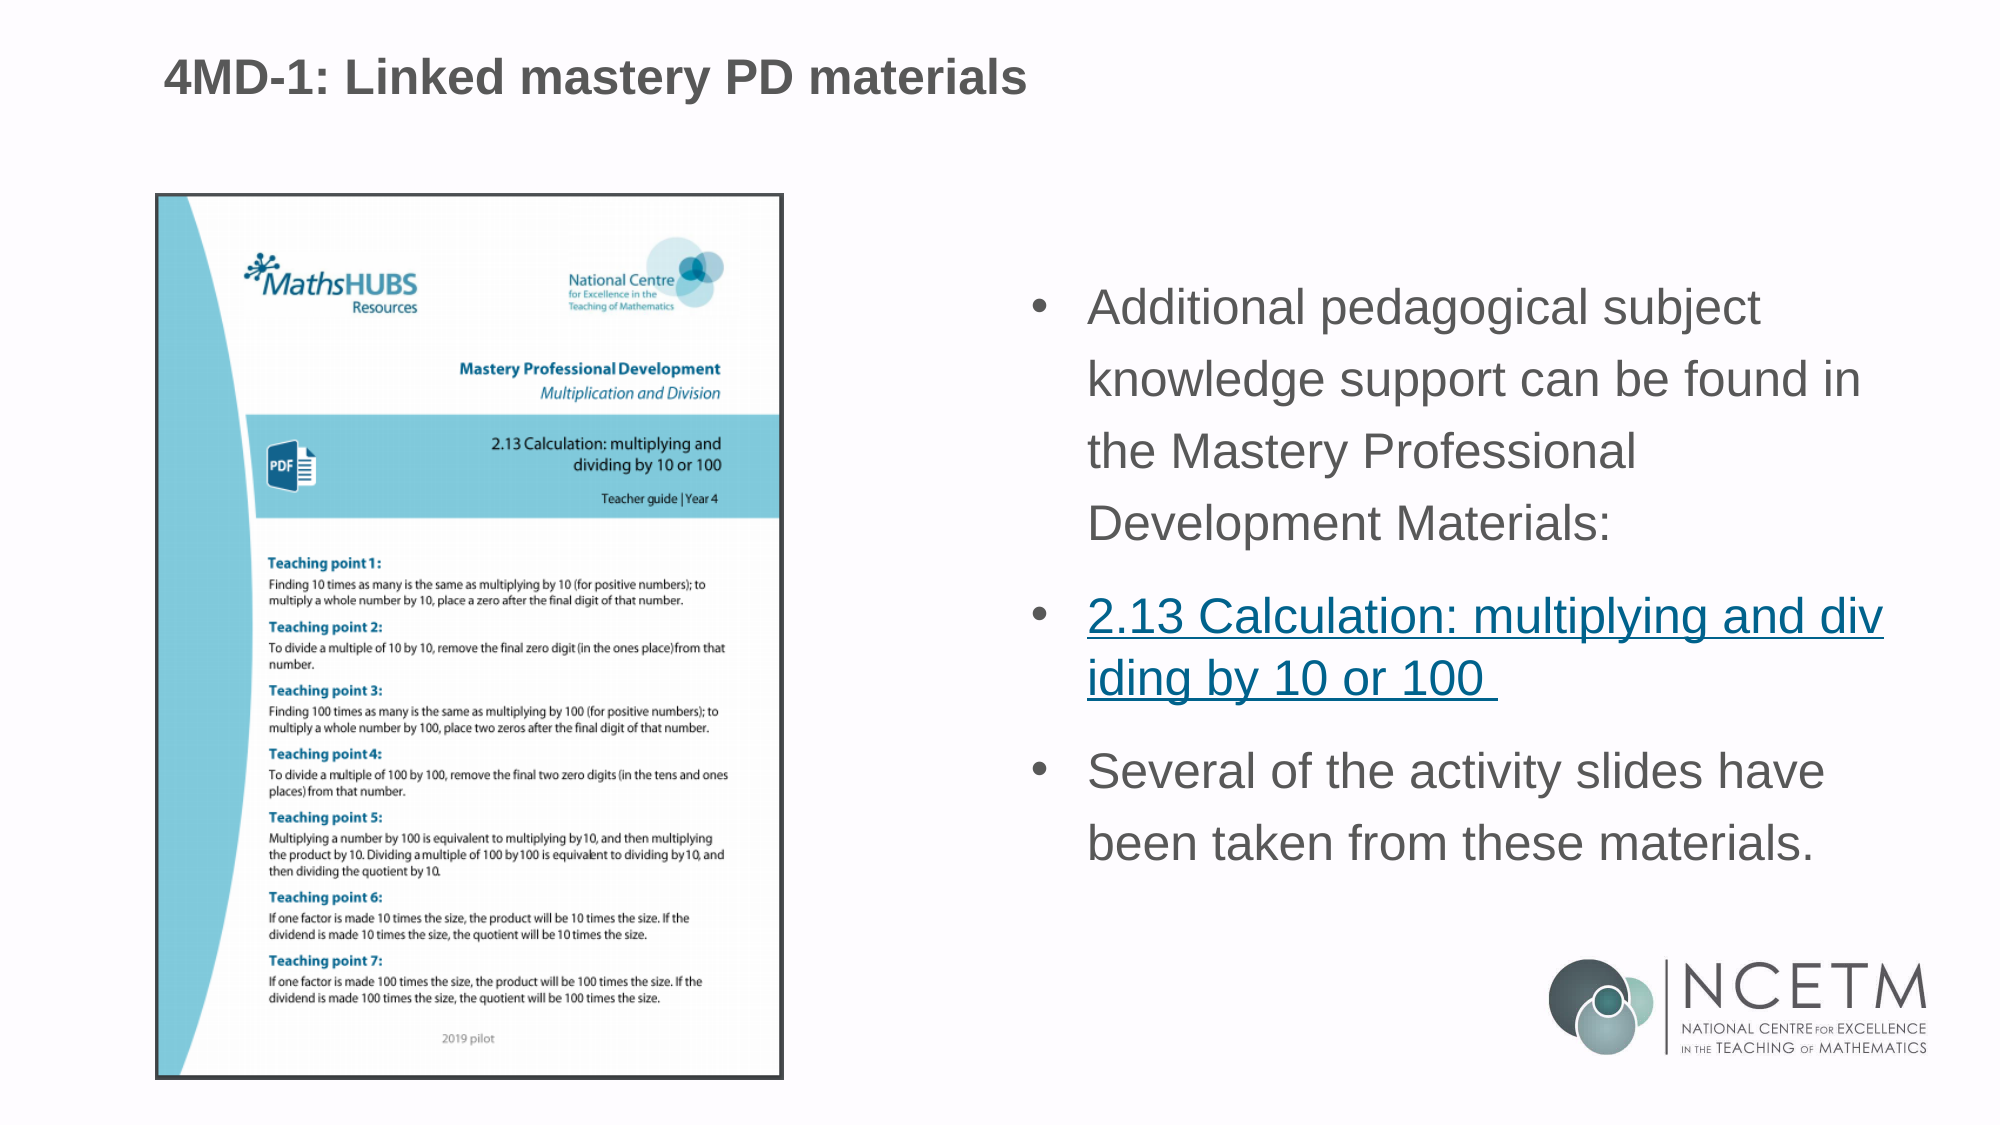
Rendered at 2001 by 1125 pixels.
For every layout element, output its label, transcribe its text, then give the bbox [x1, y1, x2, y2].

list Additional pedagogical subject knowledge support can be found in the Mastery Professional Development Materials: 2.13 Calculation: multiplying and dividing by 10 or 100 Several of the activity slides have been taken from these materials. [1015, 255, 1900, 894]
title 4MD-1: Linked mastery PD materials [149, 43, 1860, 165]
picture [0, 0, 2000, 1125]
